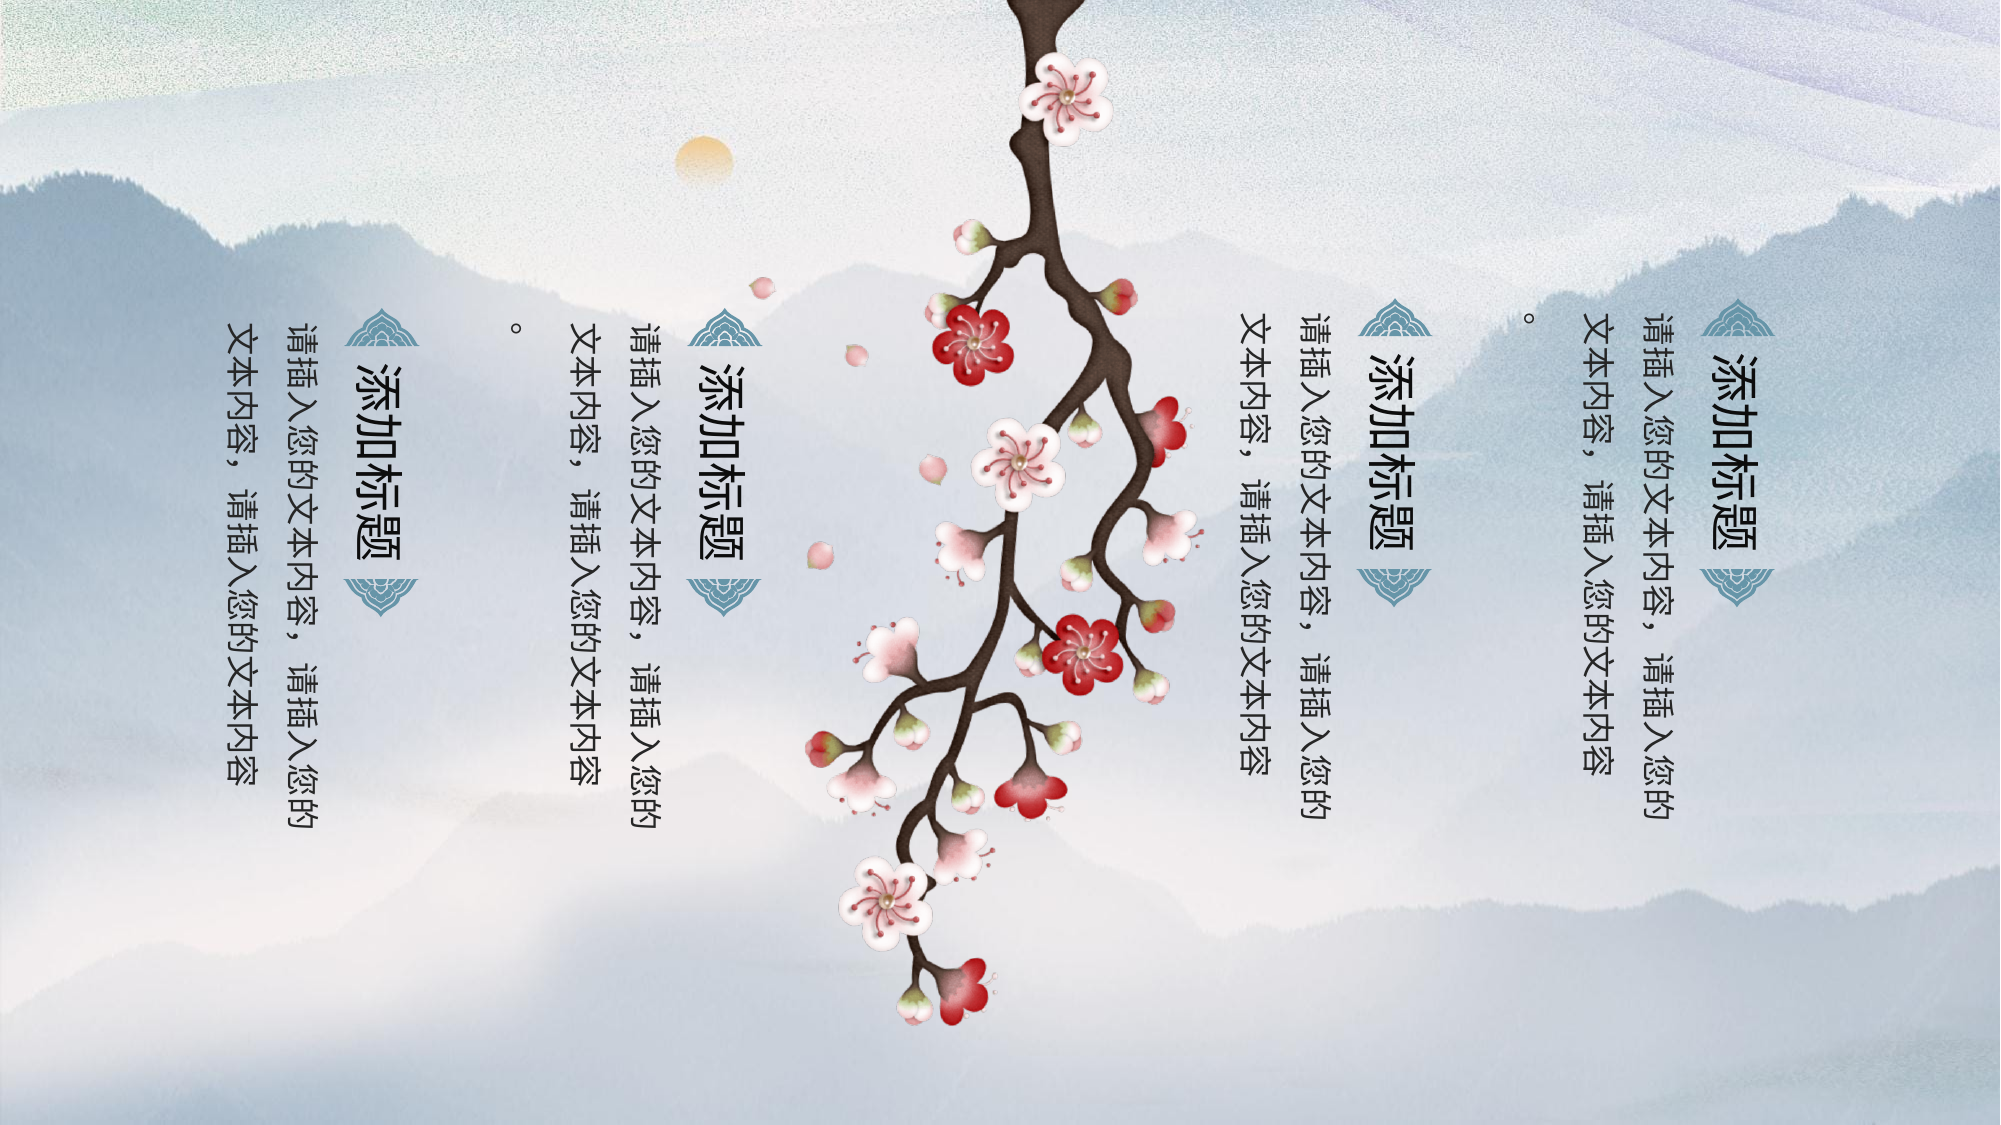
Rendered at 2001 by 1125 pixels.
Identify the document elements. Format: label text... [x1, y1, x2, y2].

text_box [1708, 298, 1776, 337]
text_box [1708, 569, 1775, 608]
text_box 添加标题 [351, 346, 427, 579]
picture [467, 0, 1496, 1033]
text_box 请插入您的文本内容，请插入您的文本内容，请插入您的文本内容 。 [1495, 298, 1708, 837]
text_box [351, 307, 420, 347]
text_box [351, 579, 419, 618]
text_box [0, 0, 2000, 1125]
text_box 添加标题 [1708, 336, 1783, 570]
text_box 请插入您的文本内容，请插入您的文本内容，请插入您的文本内容 [199, 307, 351, 847]
text_box 请插入您的文本内容，请插入您的文本内容，请插入您的文本内容 。 [481, 731, 694, 847]
text_box 请插入您的文本内容，请插入您的文本内容，请插入您的文本内容 [1215, 731, 1365, 837]
